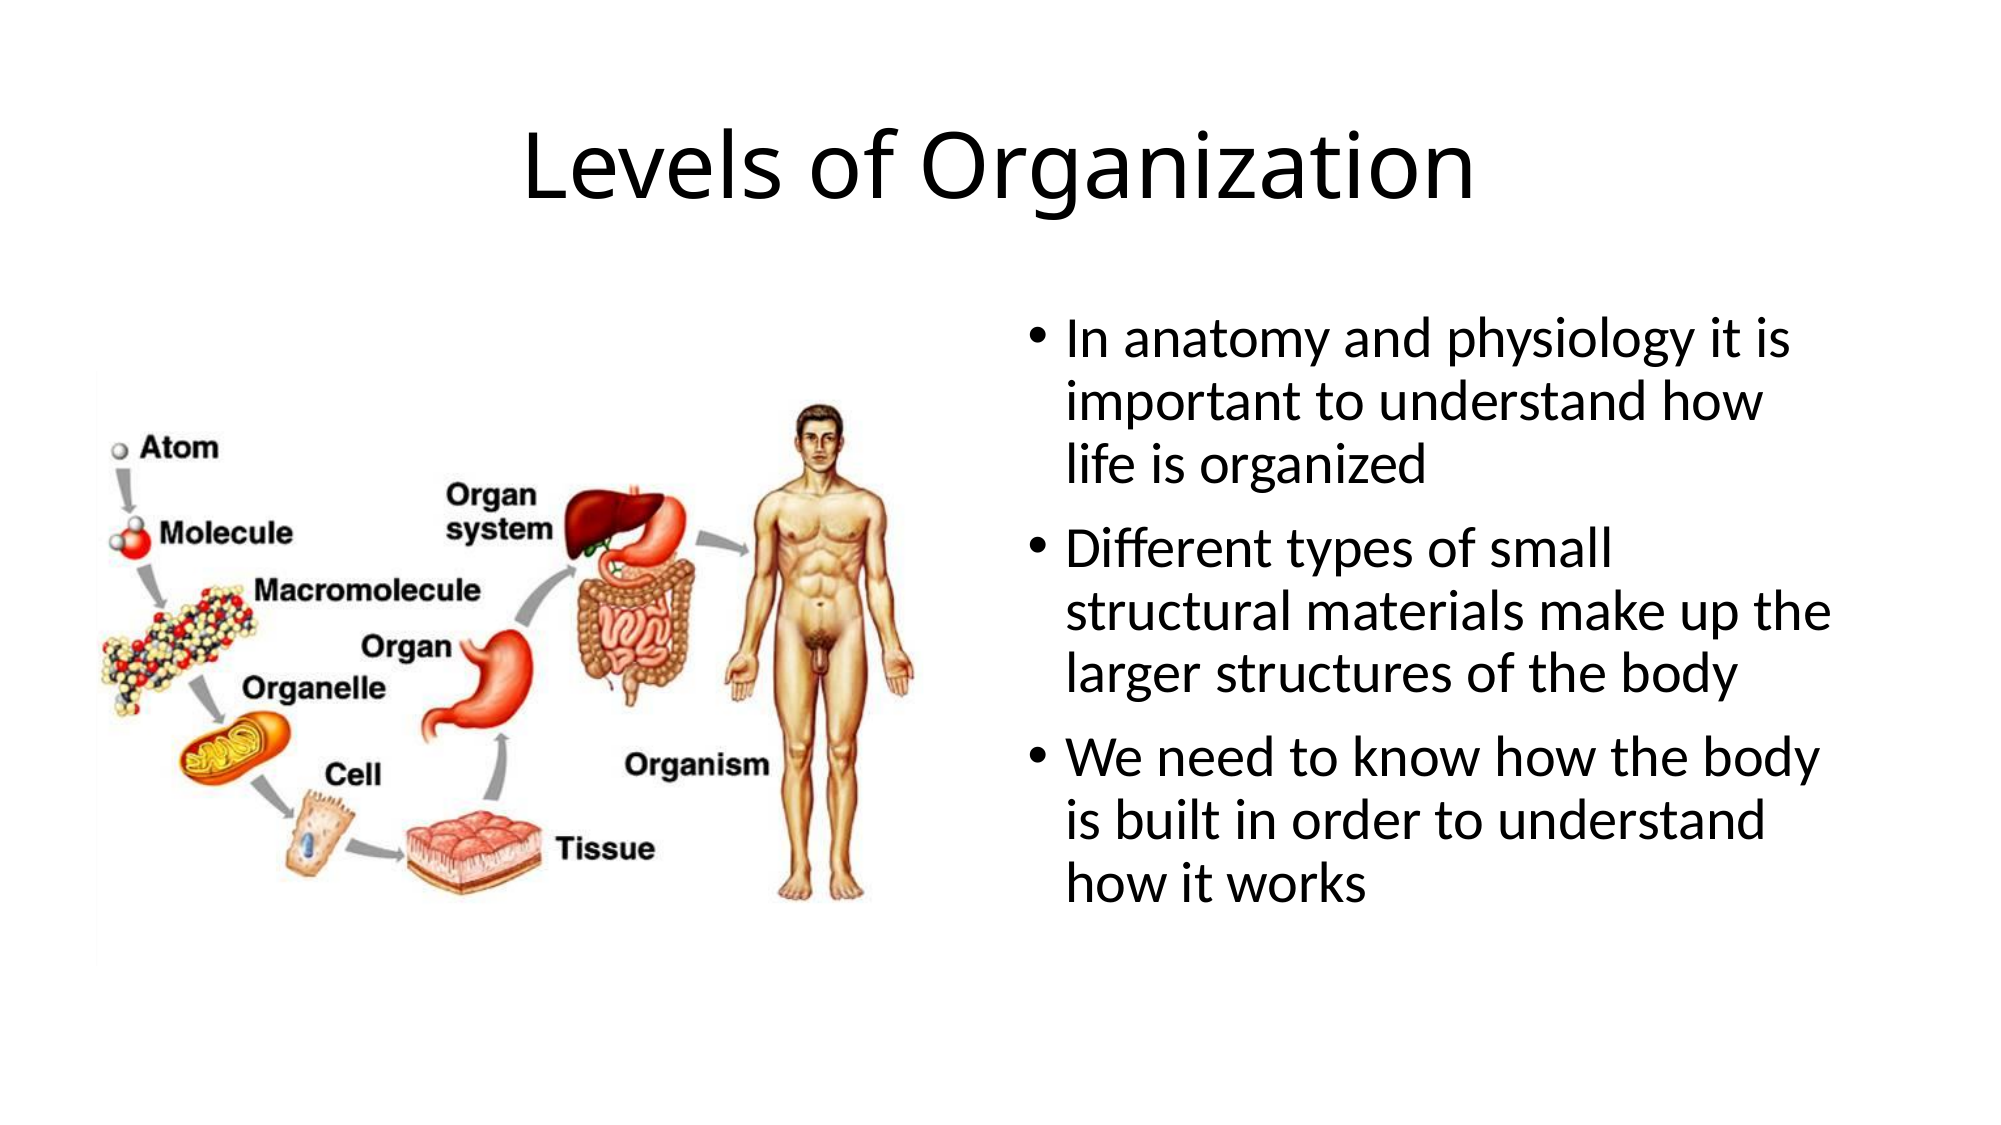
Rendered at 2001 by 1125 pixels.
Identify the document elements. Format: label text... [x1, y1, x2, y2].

picture [96, 371, 924, 966]
list In anatomy and physiology it is important to understand how life is organized Different types of small structural materials make up the larger structures of the body We need to know how the body is built in order to understand how it works [1012, 299, 1863, 1014]
title Levels of Organization [137, 59, 1863, 278]
